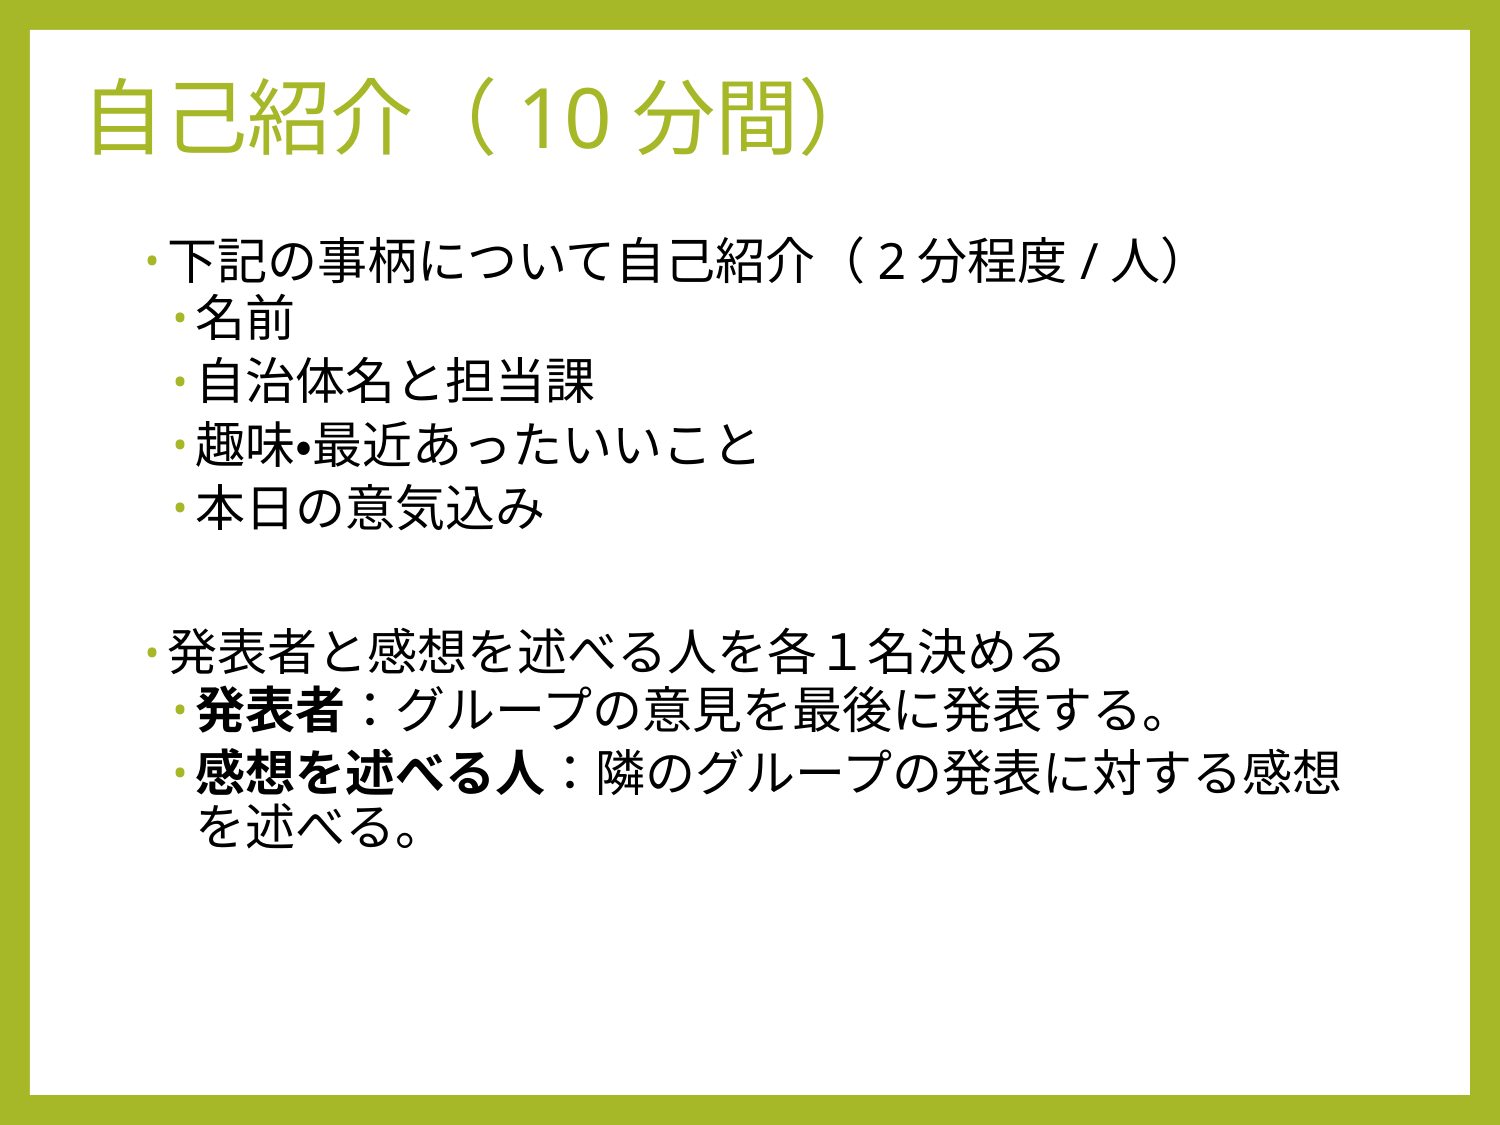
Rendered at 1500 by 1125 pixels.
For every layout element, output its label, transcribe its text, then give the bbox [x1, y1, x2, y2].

title 自己紹介（10分間） [66, 63, 1282, 181]
list 下記の事柄について自己紹介（2分程度/人） 名前 自治体名と担当課 趣味・最近あったいいこと 本日の意気込み 発表者と感想を述べる人を各１名決める 発表者：グループの意見を最後に発表する。 感想を述べる人：隣のグループの発表に対する感想を述べる。 [123, 228, 1377, 1003]
